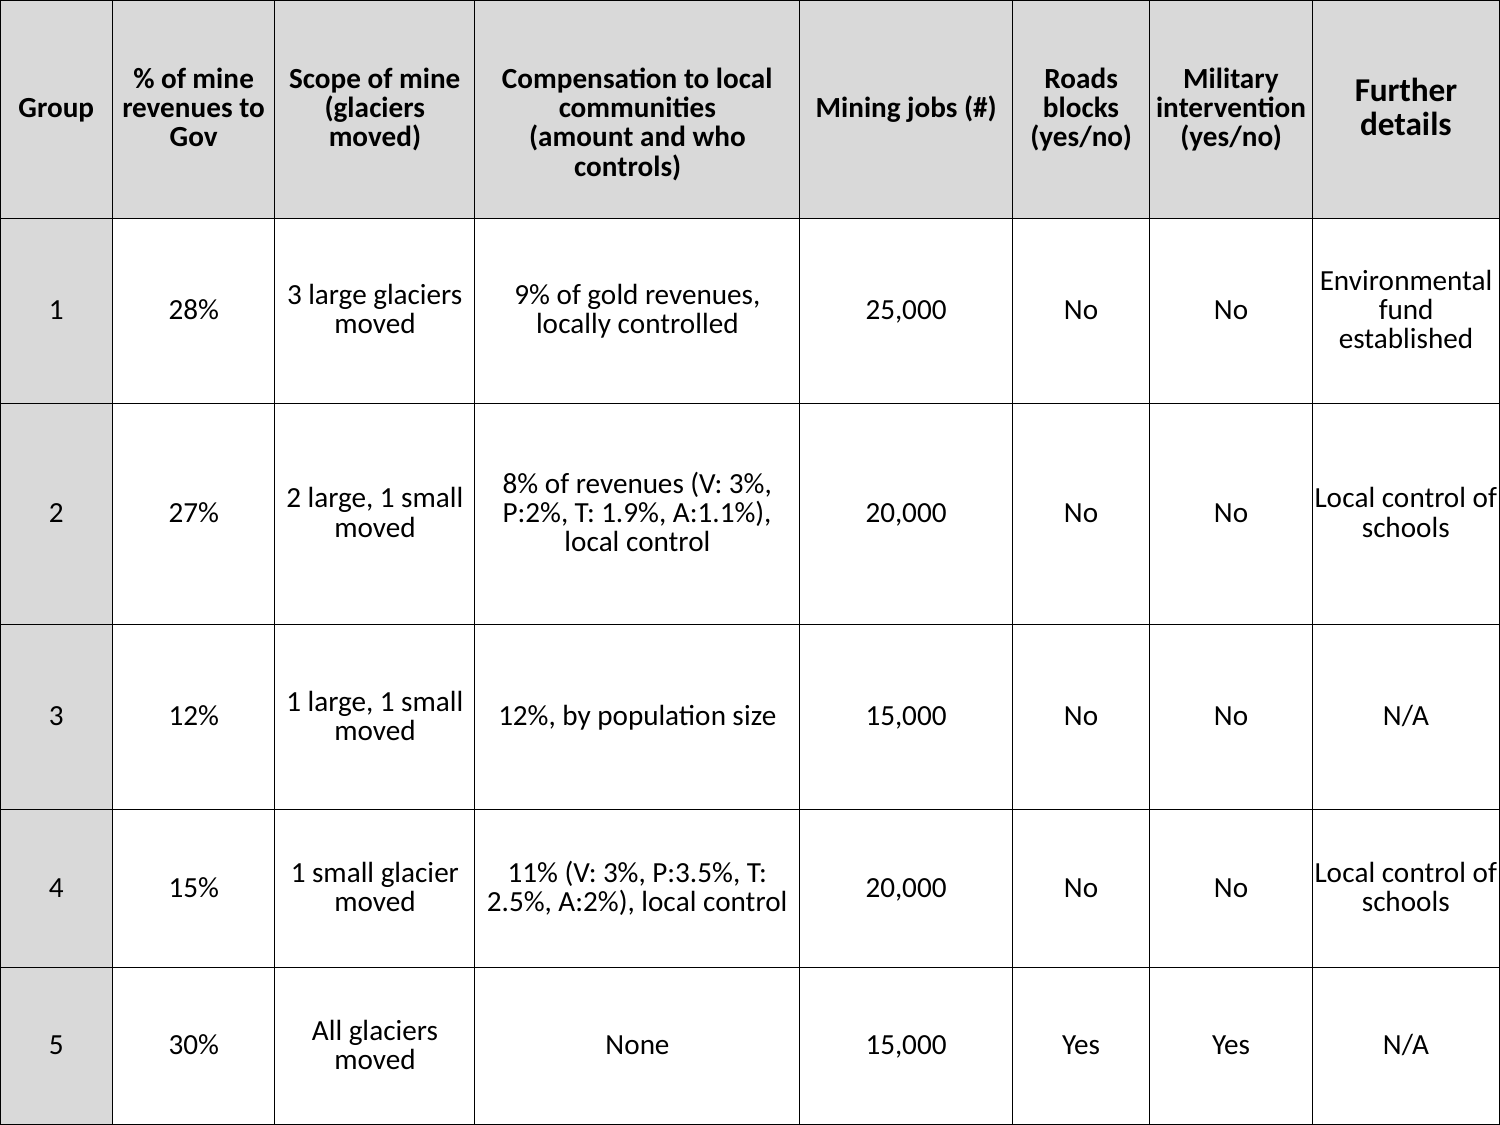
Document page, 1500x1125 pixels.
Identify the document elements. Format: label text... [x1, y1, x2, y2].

table_cell 4 [1, 810, 112, 967]
table_header Military intervention (yes/no) [1150, 1, 1312, 218]
table_cell 8% of revenues (V: 3%, P:2%, T: 1.9%, A:1.1%), local control [475, 404, 799, 624]
table_header Further details [1313, 1, 1499, 218]
table_header Compensation to local communities (amount and who controls) [475, 1, 799, 218]
table_cell Local control of schools [1313, 810, 1499, 967]
table_cell Yes [1150, 968, 1312, 1124]
table_cell No [1013, 404, 1149, 624]
table_cell 25,000 [800, 219, 1012, 403]
table_header Mining jobs (#) [800, 1, 1012, 218]
table_cell 2 [1, 404, 112, 624]
table_header % of mine revenues to Gov [113, 1, 274, 218]
table_cell 11% (V: 3%, P:3.5%, T: 2.5%, A:2%), local control [475, 810, 799, 967]
table_cell N/A [1313, 968, 1499, 1124]
table_cell 20,000 [800, 404, 1012, 624]
table_cell No [1013, 810, 1149, 967]
table_cell Yes [1013, 968, 1149, 1124]
table_cell No [1150, 404, 1312, 624]
table_cell 15% [113, 810, 274, 967]
table_cell 1 small glacier moved [275, 810, 474, 967]
table_cell 27% [113, 404, 274, 624]
table_header Group [1, 1, 112, 218]
table_cell No [1013, 219, 1149, 403]
table_cell 3 large glaciers moved [275, 219, 474, 403]
table_cell No [1150, 625, 1312, 809]
table_cell 12% [113, 625, 274, 809]
table_cell N/A [1313, 625, 1499, 809]
table_cell 2 large, 1 small moved [275, 404, 474, 624]
table_header Scope of mine (glaciers moved) [275, 1, 474, 218]
table_cell 3 [1, 625, 112, 809]
table_cell Environmental fund established [1313, 219, 1499, 403]
table_cell No [1150, 219, 1312, 403]
table_cell No [1150, 810, 1312, 967]
table_cell 1 large, 1 small moved [275, 625, 474, 809]
table_header Roads blocks (yes/no) [1013, 1, 1149, 218]
table_cell 20,000 [800, 810, 1012, 967]
table_cell 1 [1, 219, 112, 403]
table_cell No [1013, 625, 1149, 809]
table_cell 12%, by population size [475, 625, 799, 809]
table_cell 5 [1, 968, 112, 1124]
table_cell None [475, 968, 799, 1124]
table_cell 15,000 [800, 968, 1012, 1124]
table_cell 15,000 [800, 625, 1012, 809]
table_cell 30% [113, 968, 274, 1124]
table_cell 28% [113, 219, 274, 403]
table_cell 9% of gold revenues, locally controlled [475, 219, 799, 403]
table_cell Local control of schools [1313, 404, 1499, 624]
table_cell All glaciers moved [275, 968, 474, 1124]
